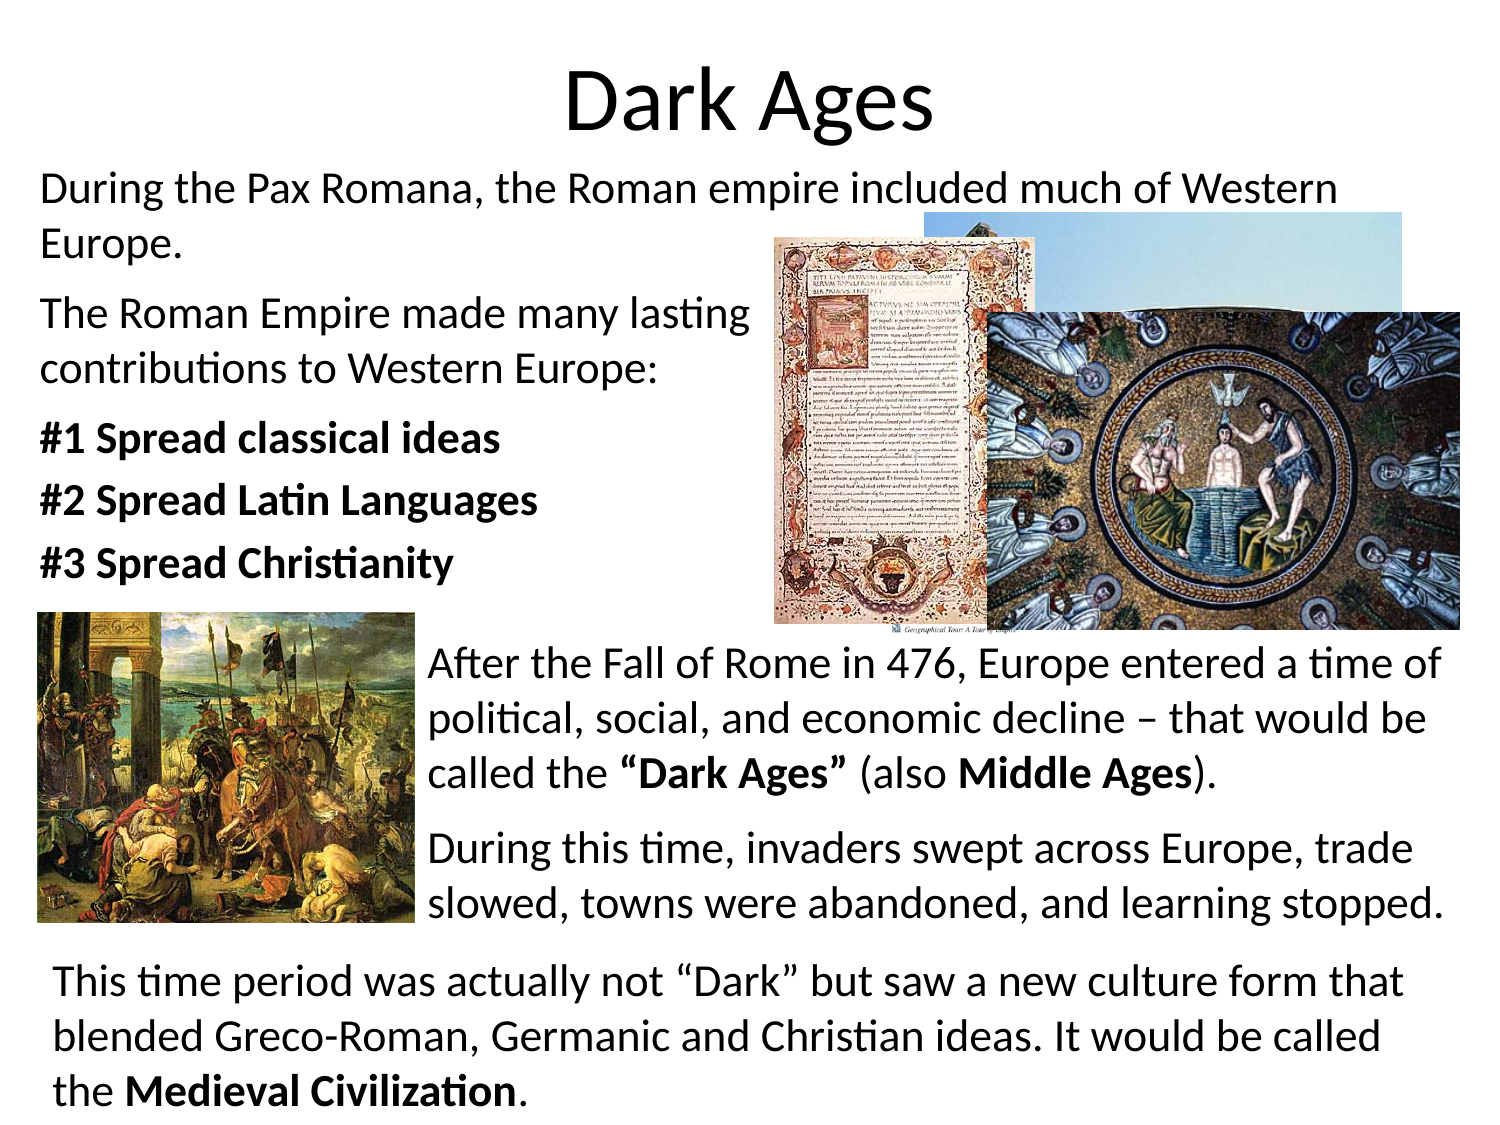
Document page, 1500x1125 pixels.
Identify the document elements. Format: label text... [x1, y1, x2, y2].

text_box #1 Spread classical ideas [24, 399, 769, 462]
text_box During the Pax Romana, the Roman empire included much of Western Europe. [24, 149, 1475, 275]
text_box After the Fall of Rome in 476, Europe entered a time of political, social, and economic decline – that would be called the “Dark Ages” (also Middle Ages). During this time, invaders swept across Europe, trade slowed, towns were abandoned, and learning stopped. [412, 624, 1500, 935]
text_box This time period was actually not “Dark” but saw a new culture form that blended Greco-Roman, Germanic and Christian ideas. It would be called the Medieval Civilization. [37, 943, 1463, 1123]
text_box #3 Spread Christianity [24, 525, 738, 595]
text_box The Roman Empire made many lasting contributions to Western Europe: [24, 274, 769, 399]
title Dark Ages [75, 0, 1425, 149]
text_box #2 Spread Latin Languages [24, 462, 769, 533]
picture [774, 212, 1460, 659]
picture [37, 612, 415, 923]
